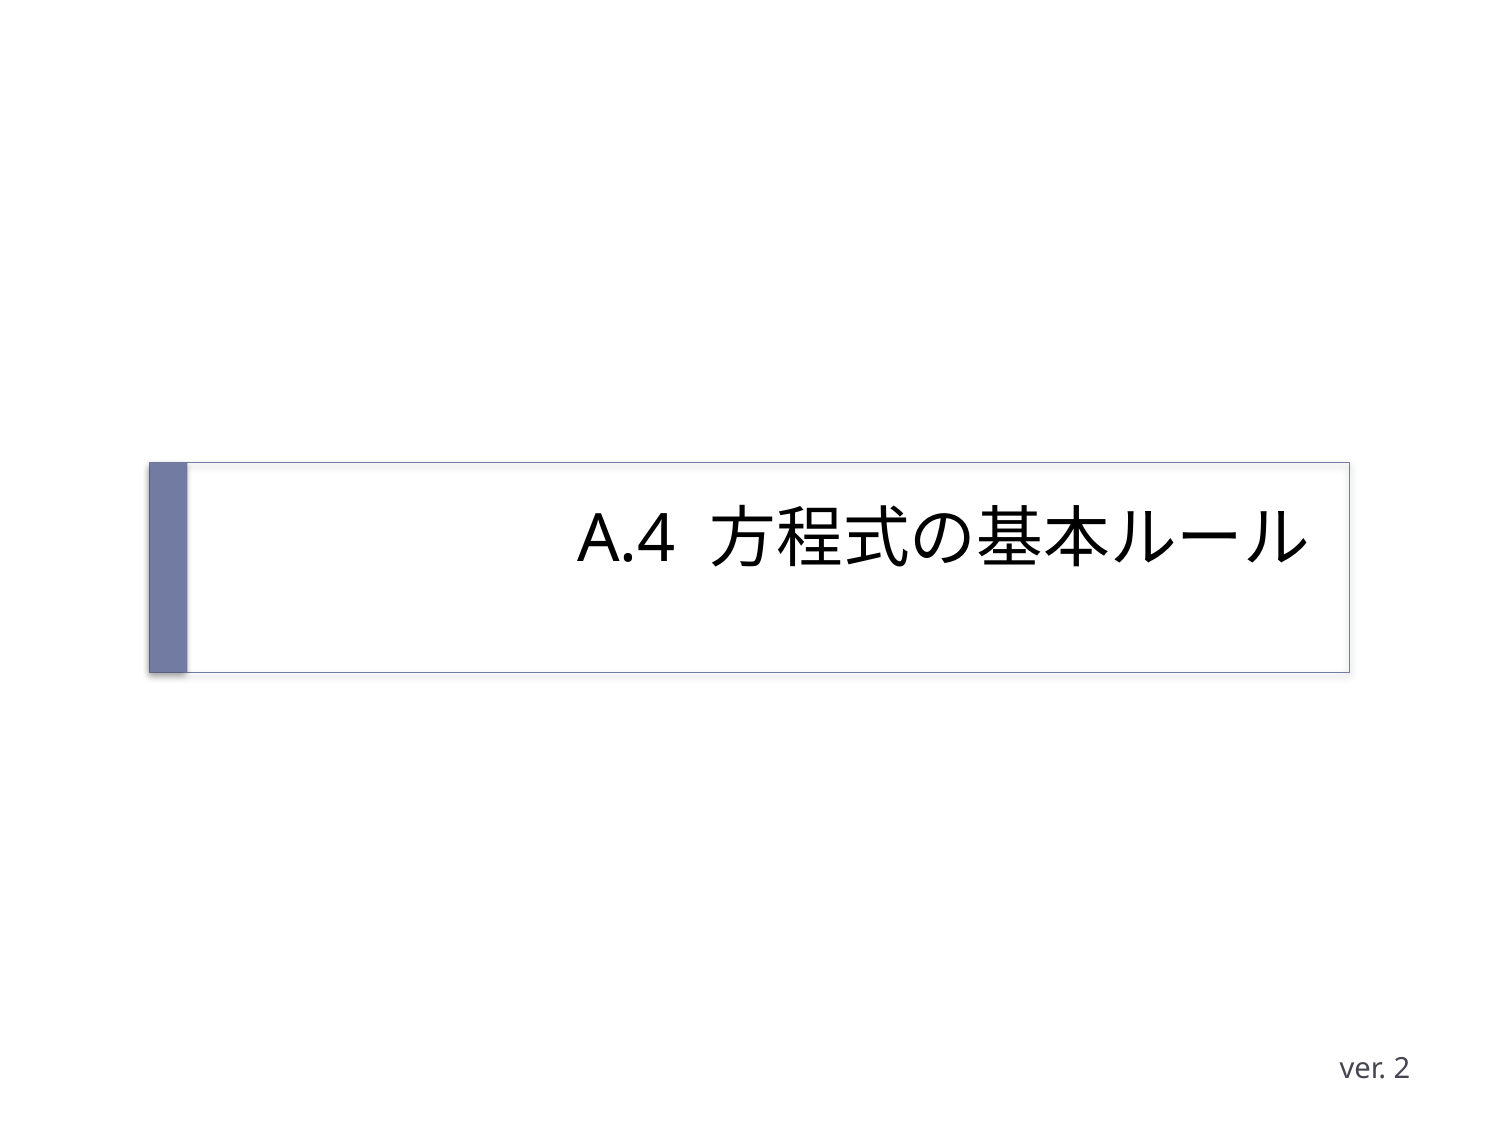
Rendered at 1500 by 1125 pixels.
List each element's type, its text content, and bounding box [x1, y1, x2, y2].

slide_number ver. 2 [1050, 1042, 1425, 1103]
title A.4 方程式の基本ルール [200, 487, 1325, 663]
